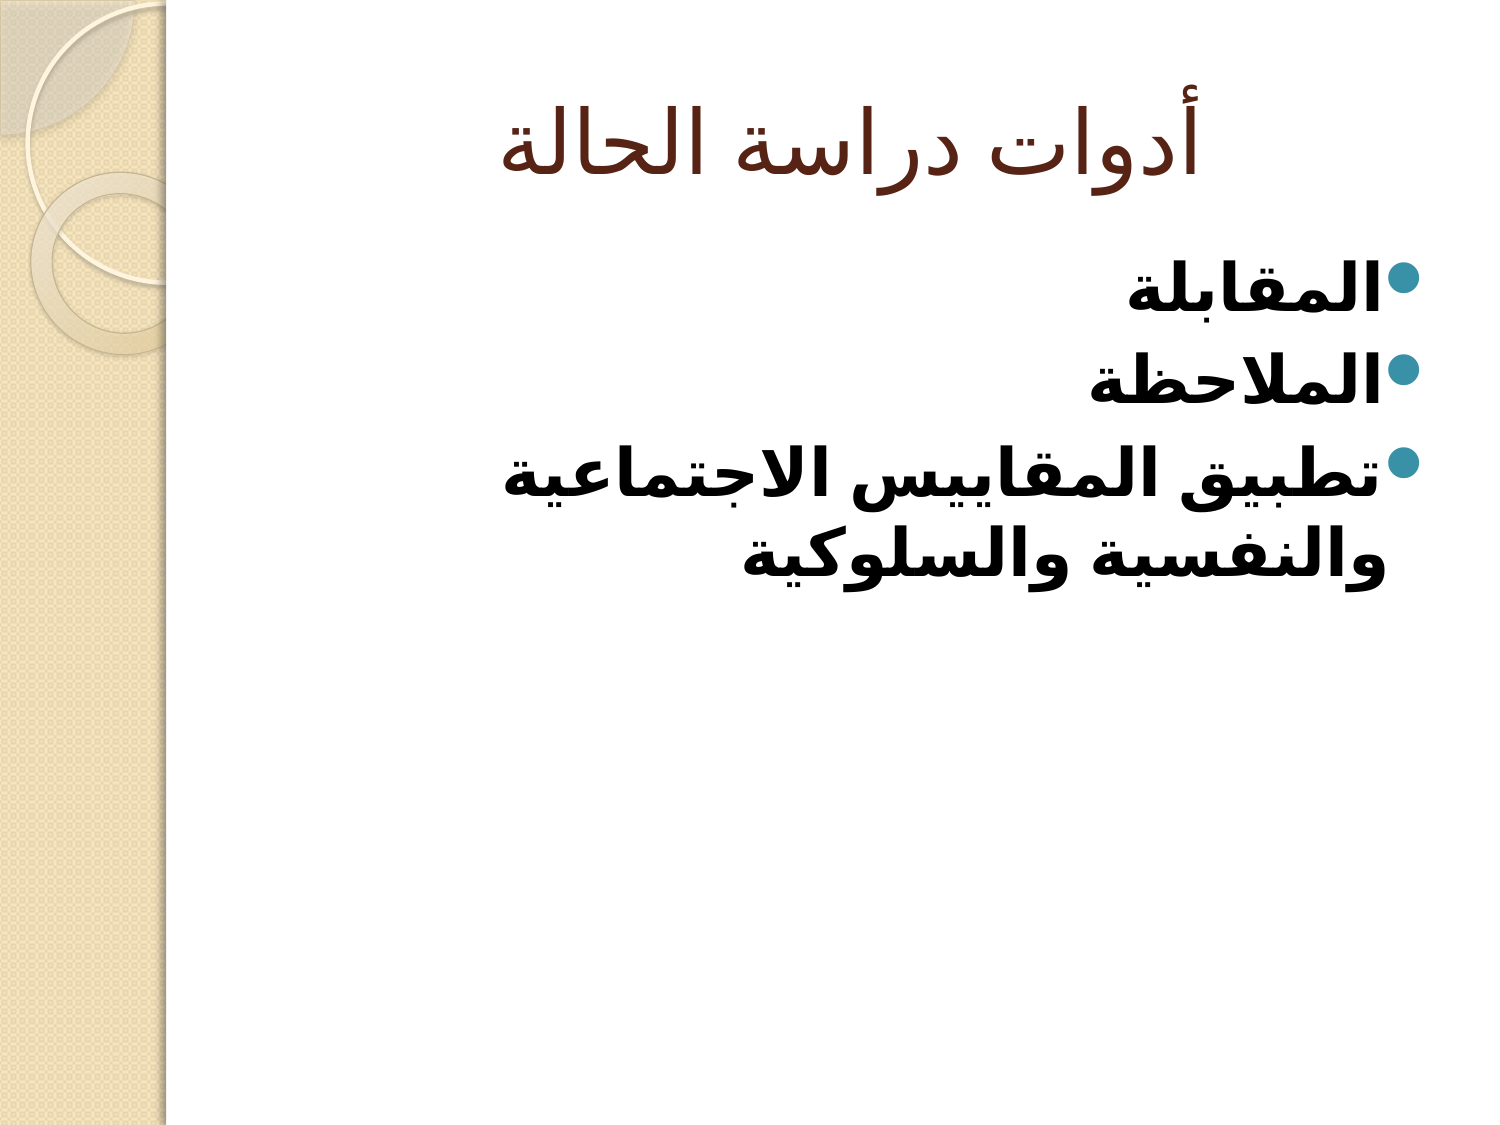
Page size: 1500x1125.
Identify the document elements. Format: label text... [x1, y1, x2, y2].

list المقابلة الملاحظة تطبيق المقاييس الاجتماعية والنفسية والسلوكية [235, 237, 1466, 1025]
title أدوات دراسة الحالة [235, 45, 1466, 233]
